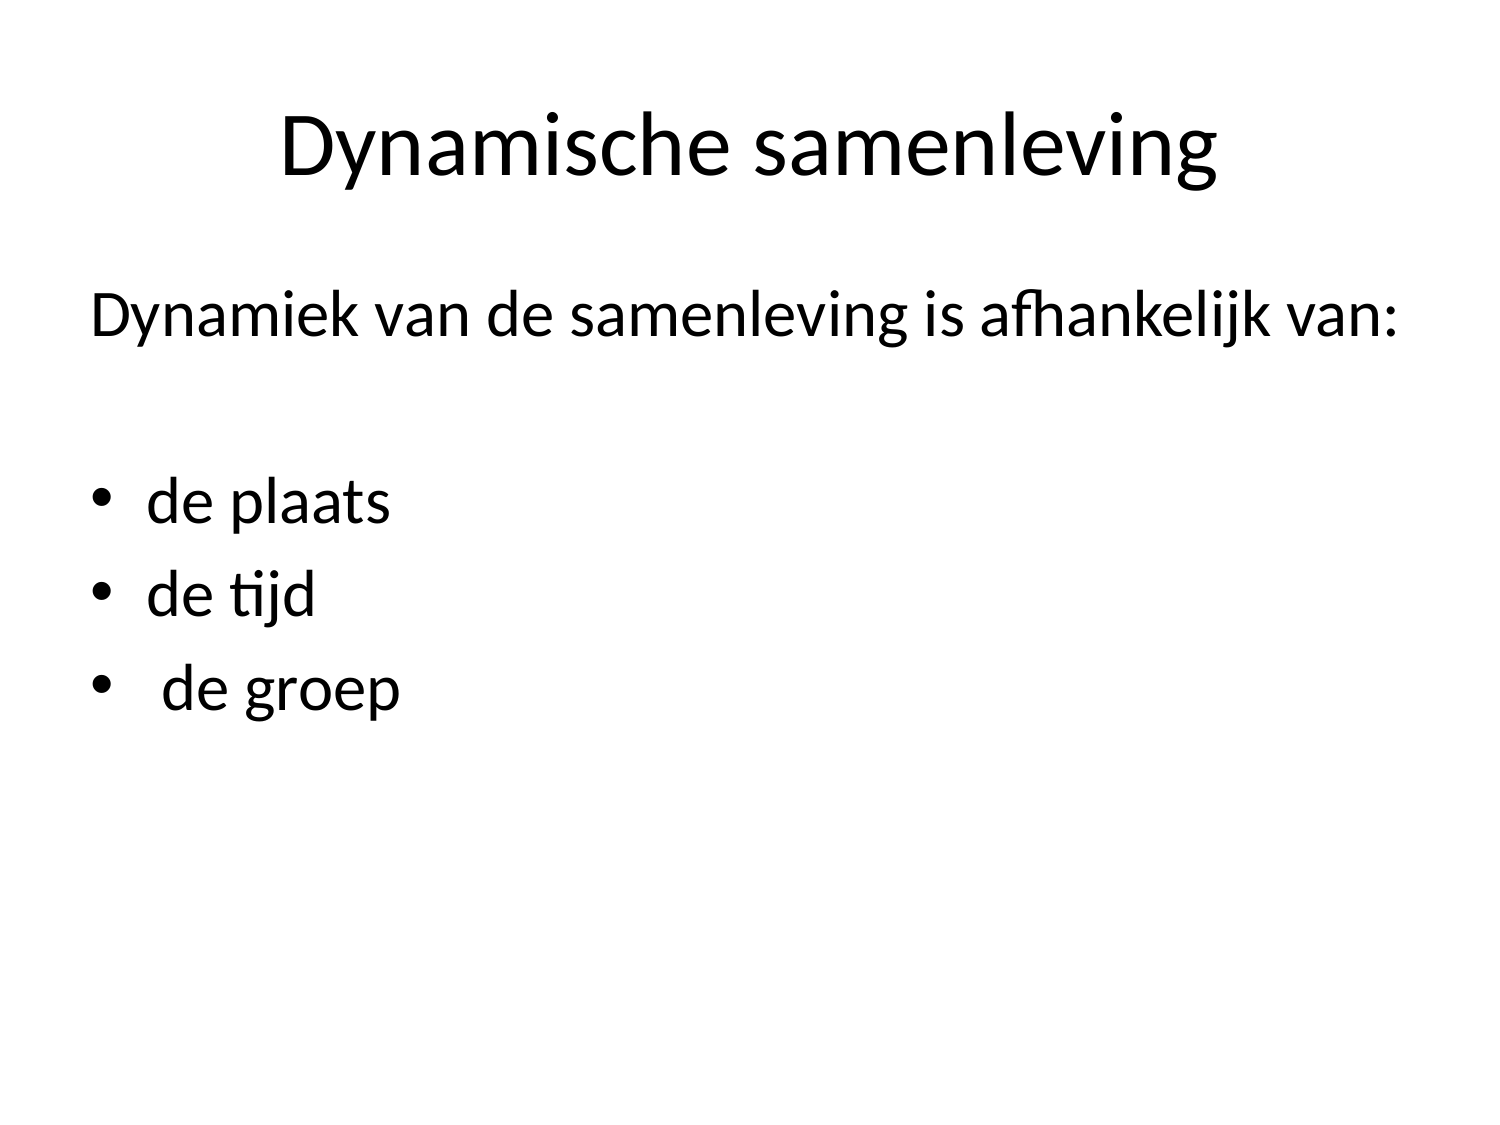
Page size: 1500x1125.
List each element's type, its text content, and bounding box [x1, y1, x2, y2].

title Dynamische samenleving [75, 45, 1425, 233]
list Dynamiek van de samenleving is afhankelijk van: de plaats de tijd de groep [75, 262, 1425, 1005]
